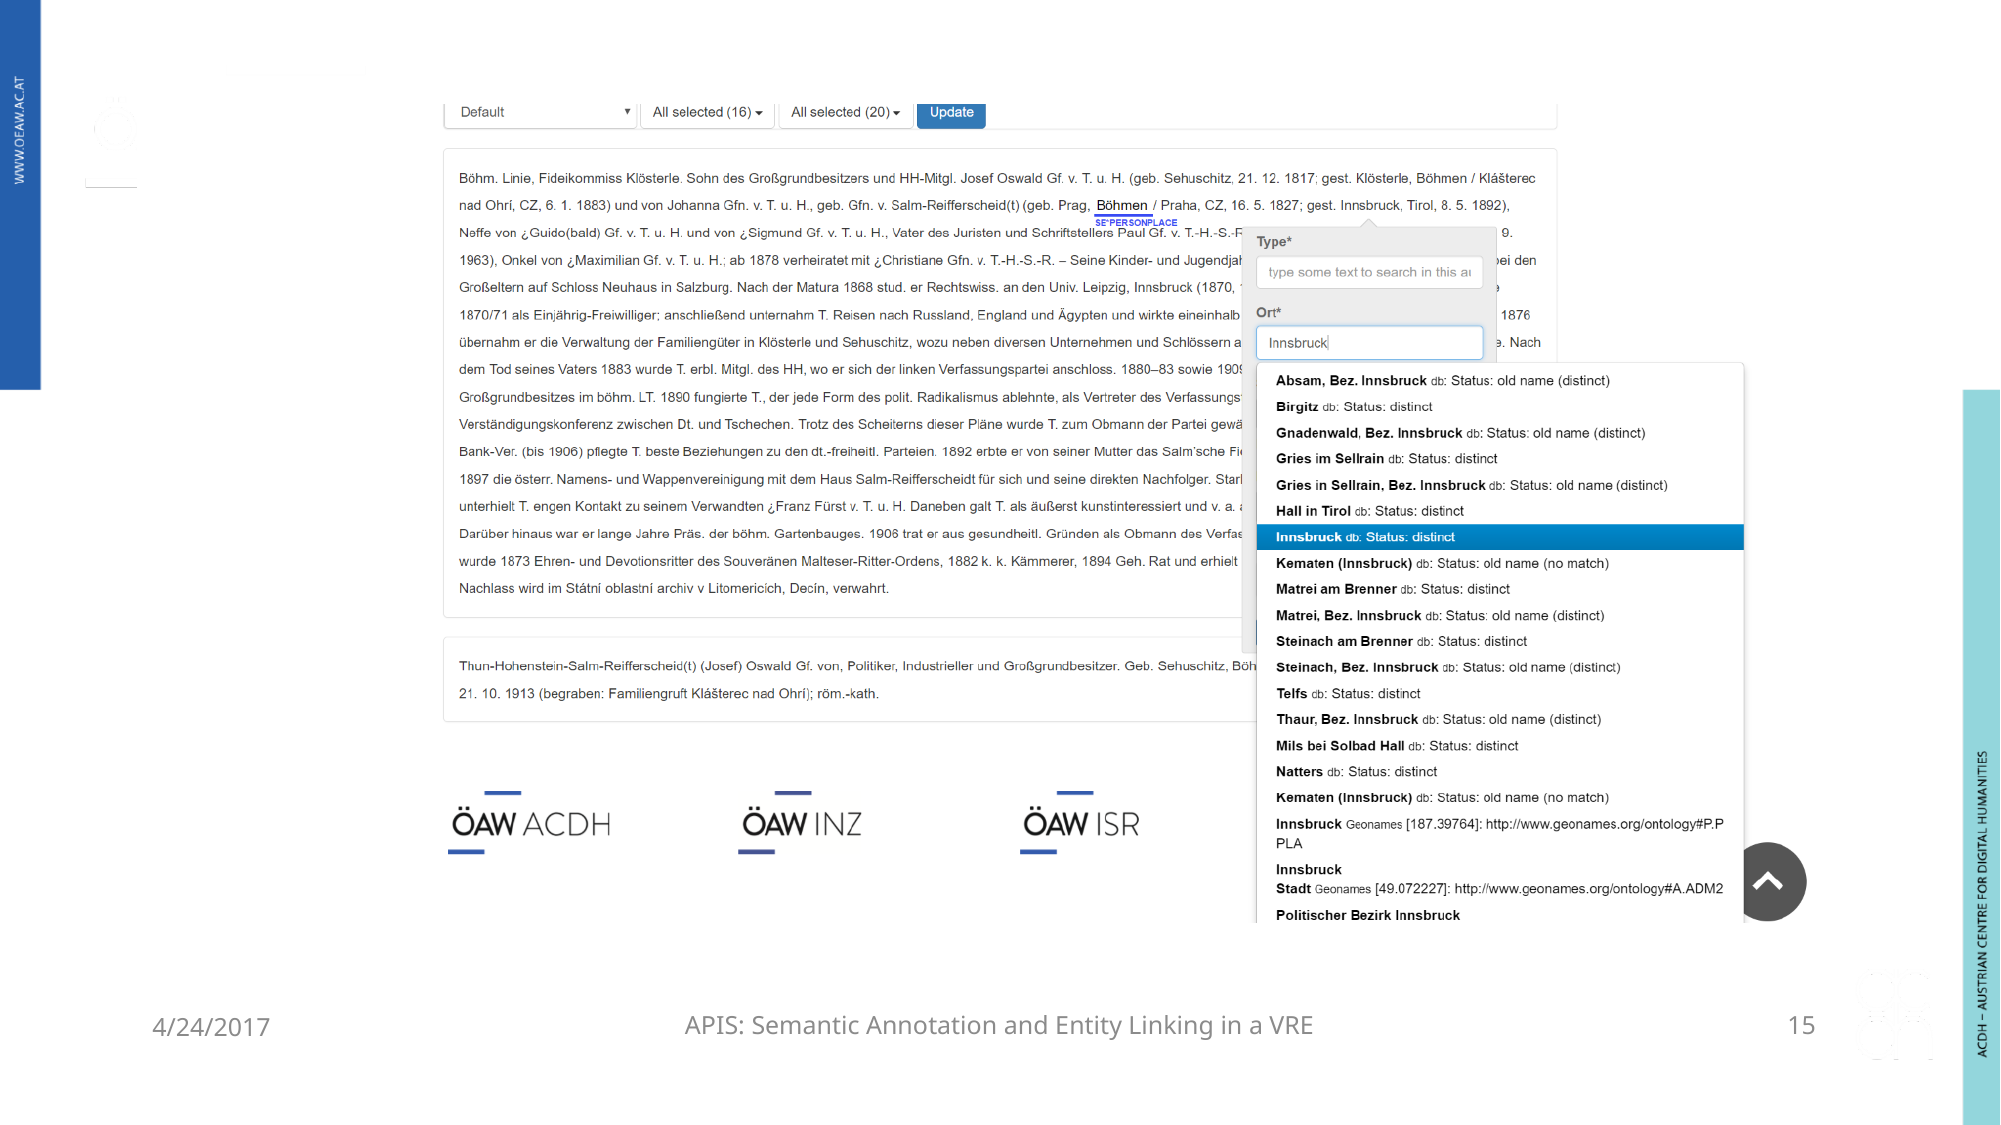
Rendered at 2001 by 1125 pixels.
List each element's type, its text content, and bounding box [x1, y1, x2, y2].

footer APIS: Semantic Annotation and Entity Linking in a VRE [662, 996, 1338, 1057]
slide_number 15 [1412, 996, 1831, 1057]
picture [0, 0, 2000, 1125]
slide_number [137, 996, 588, 1057]
